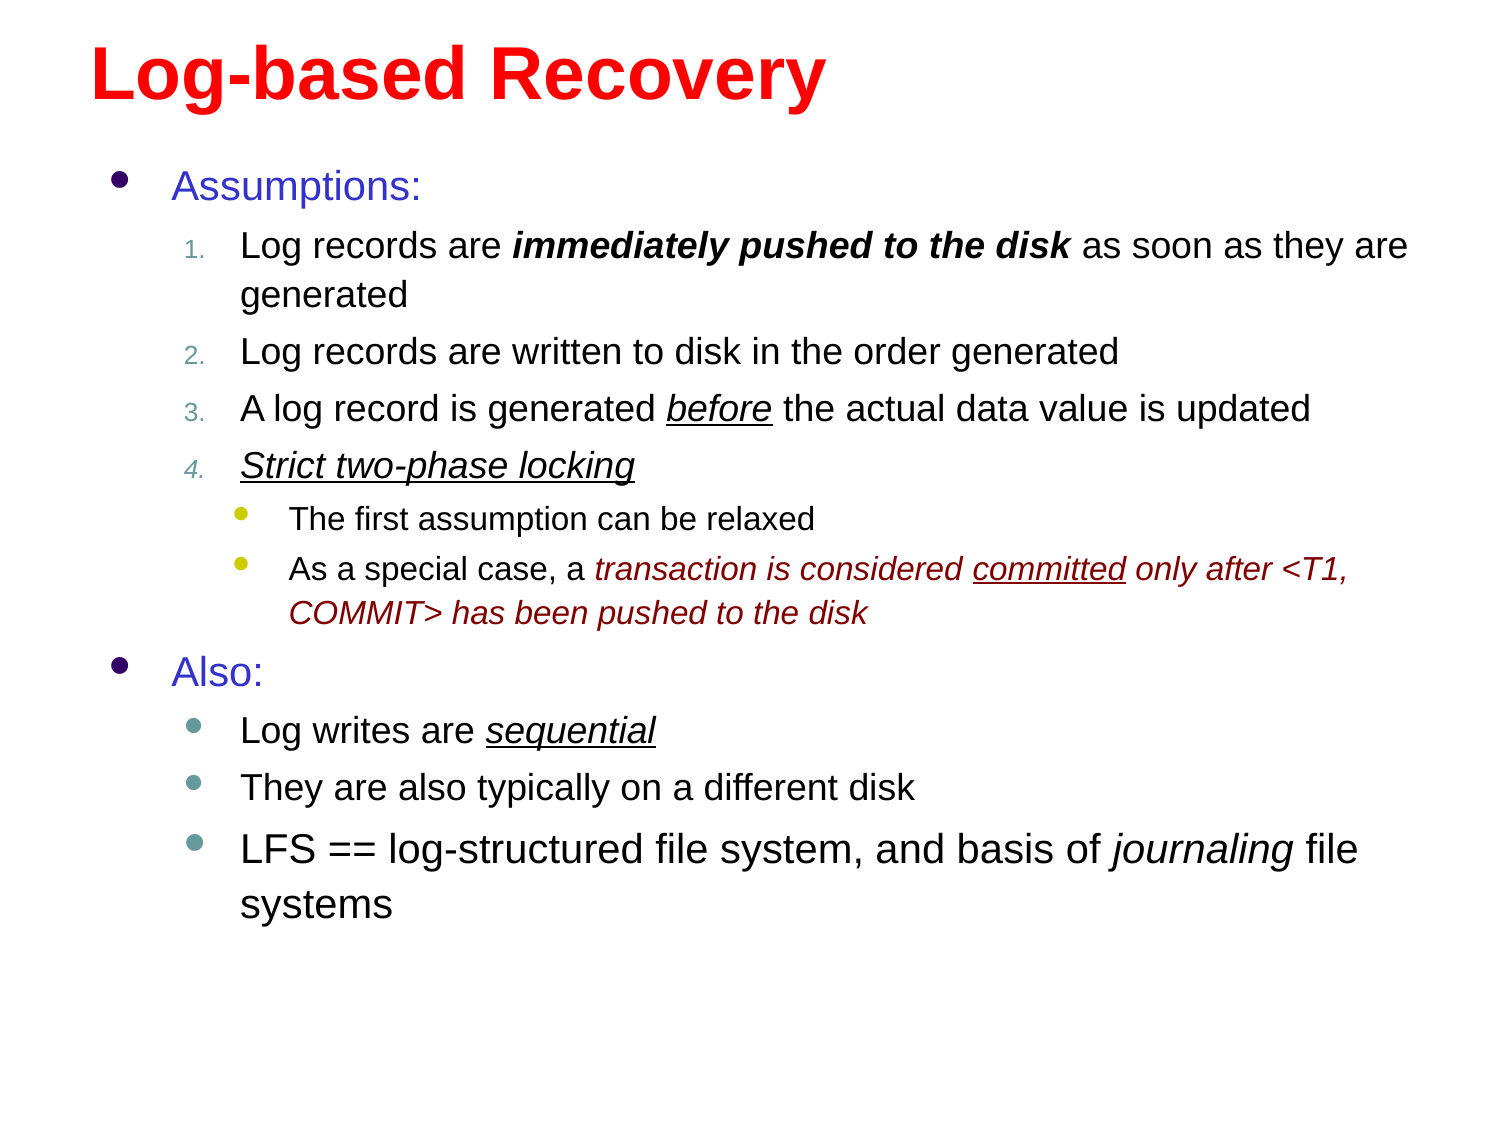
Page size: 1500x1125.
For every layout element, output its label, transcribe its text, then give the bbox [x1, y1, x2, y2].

title Log-based Recovery [74, 0, 1313, 123]
list Assumptions: Log records are immediately pushed to the disk as soon as they are generated Log records are written to disk in the order generated A log record is generated before the actual data value is updated Strict two-phase locking The first assumption can be relaxed As a special case, a transaction is considered committed only after <T1, COMMIT> has been pushed to the disk Also: Log writes are sequential They are also typically on a different disk LFS == log-structured file system, and basis of journaling file systems [93, 145, 1456, 1028]
